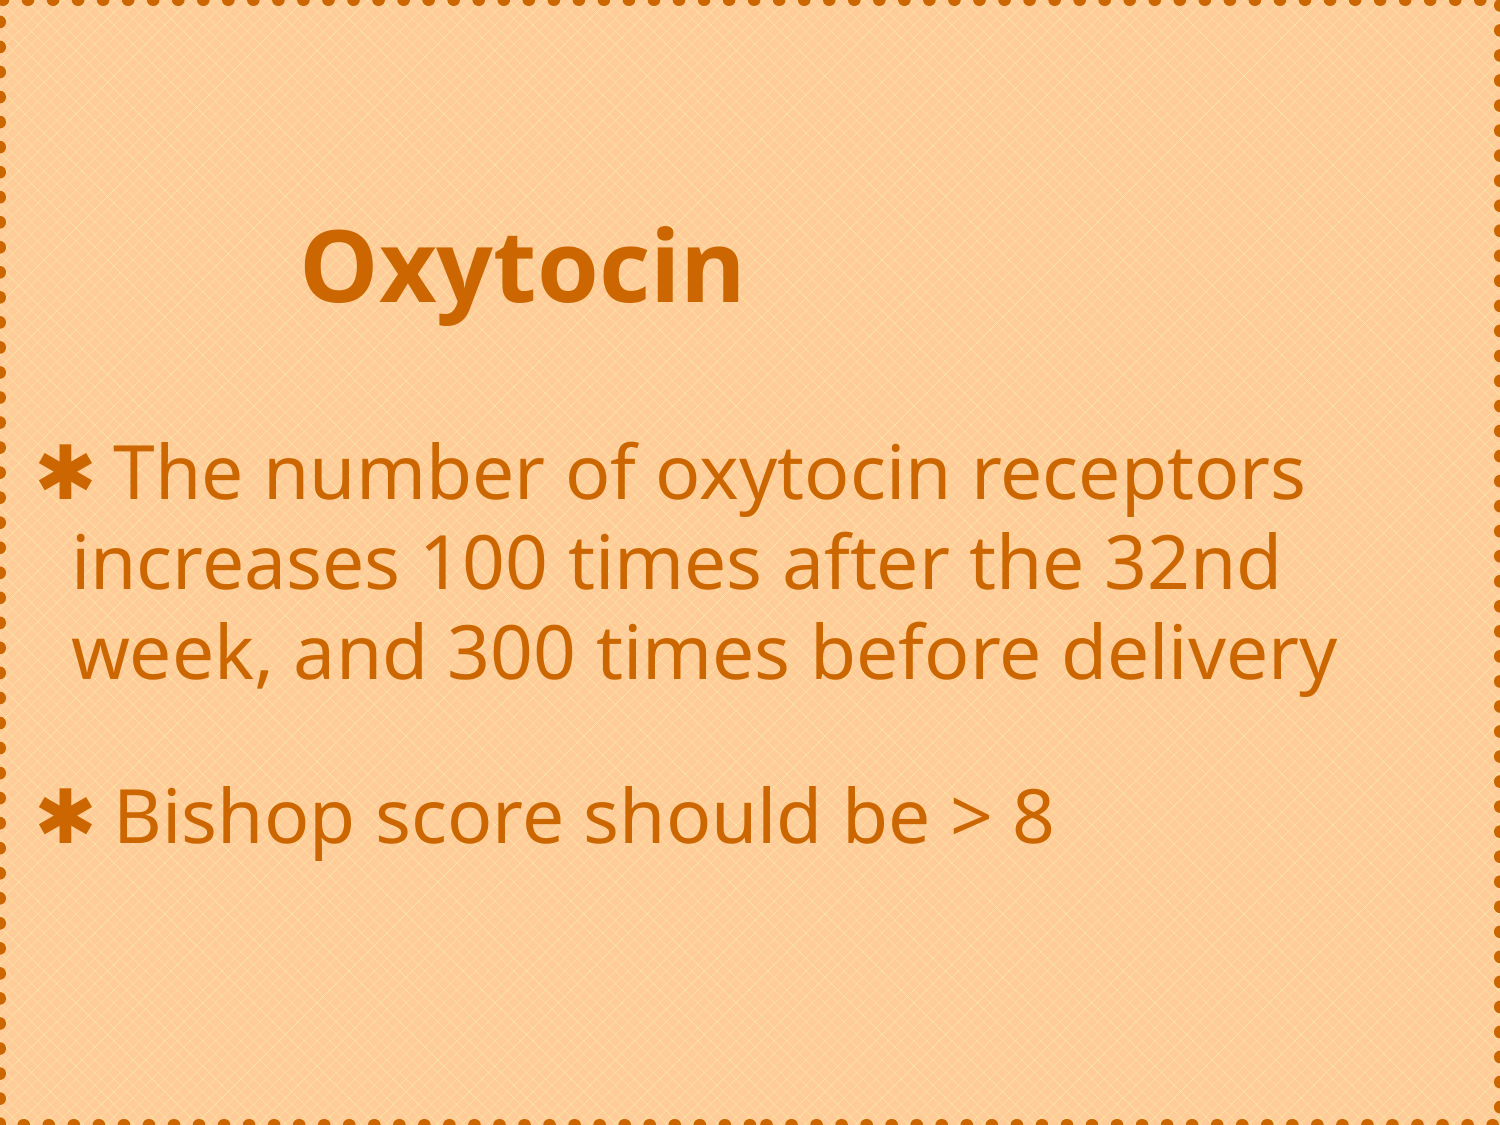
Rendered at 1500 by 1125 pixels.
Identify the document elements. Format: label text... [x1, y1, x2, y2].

text_box Oxytocin ✱ The number of oxytocin receptors increases 100 times after the 32nd week, and 300 times before delivery ✱ Bishop score should be > 8 [0, 0, 1500, 1125]
